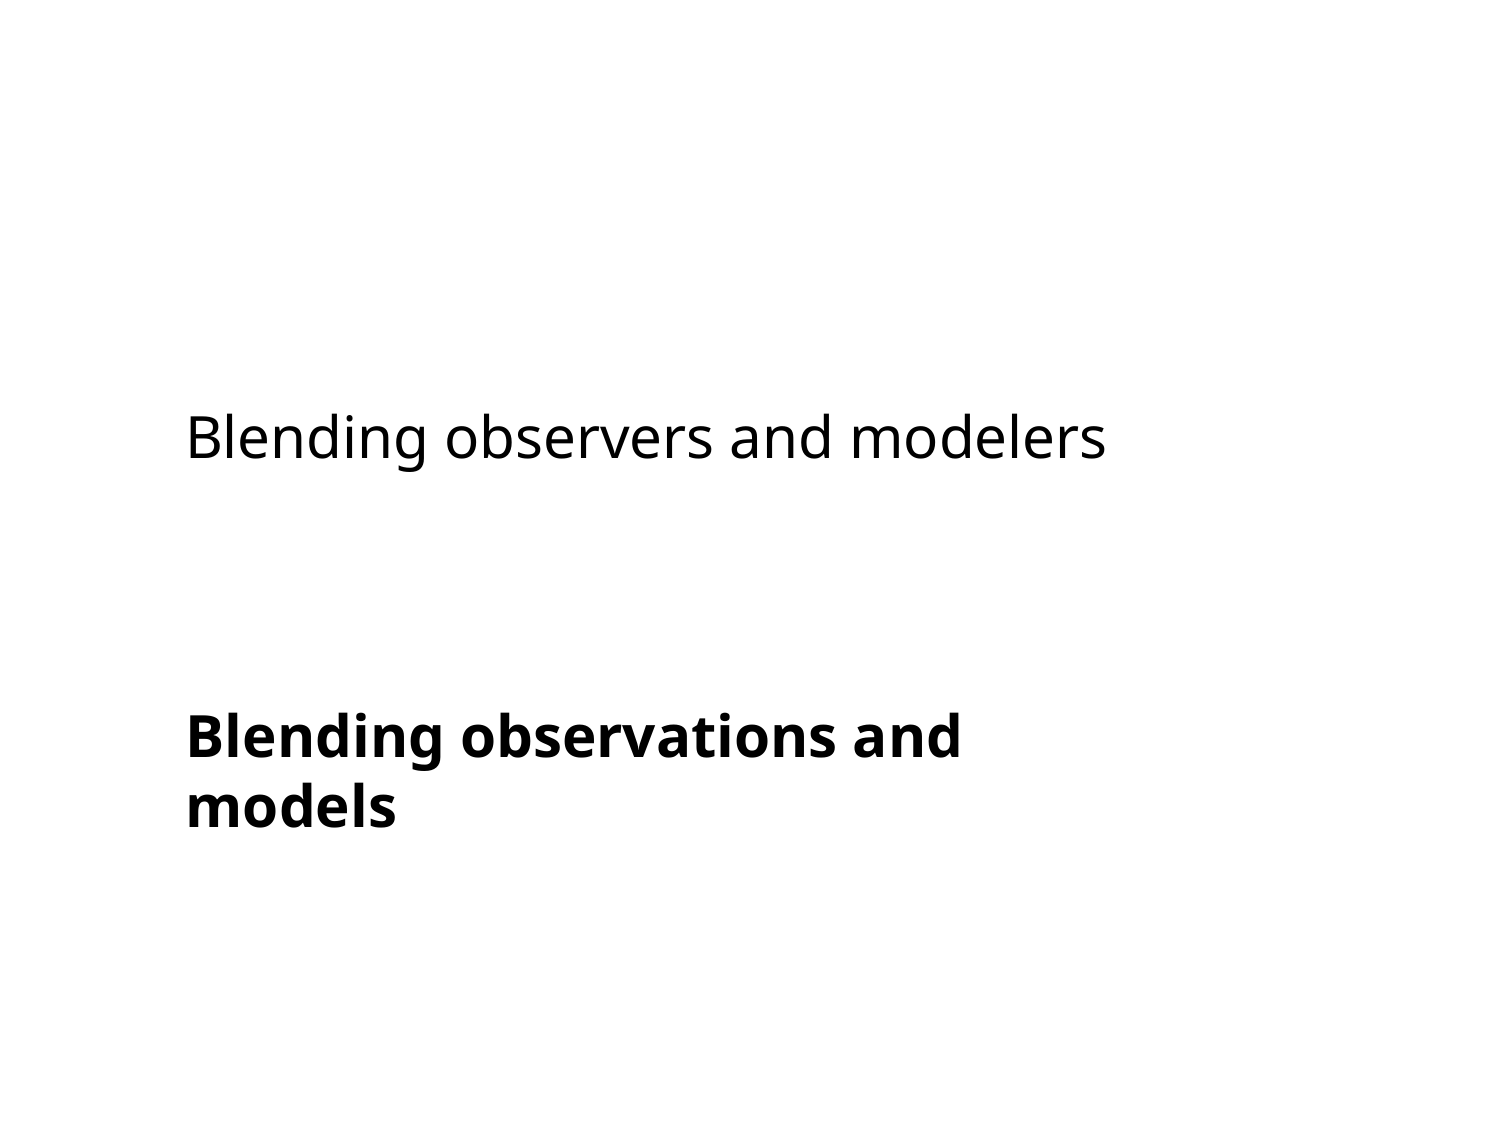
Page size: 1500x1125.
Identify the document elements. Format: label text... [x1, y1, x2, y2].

text_box Blending observations and models [171, 691, 1188, 847]
text_box Blending observers and modelers [170, 392, 1188, 478]
